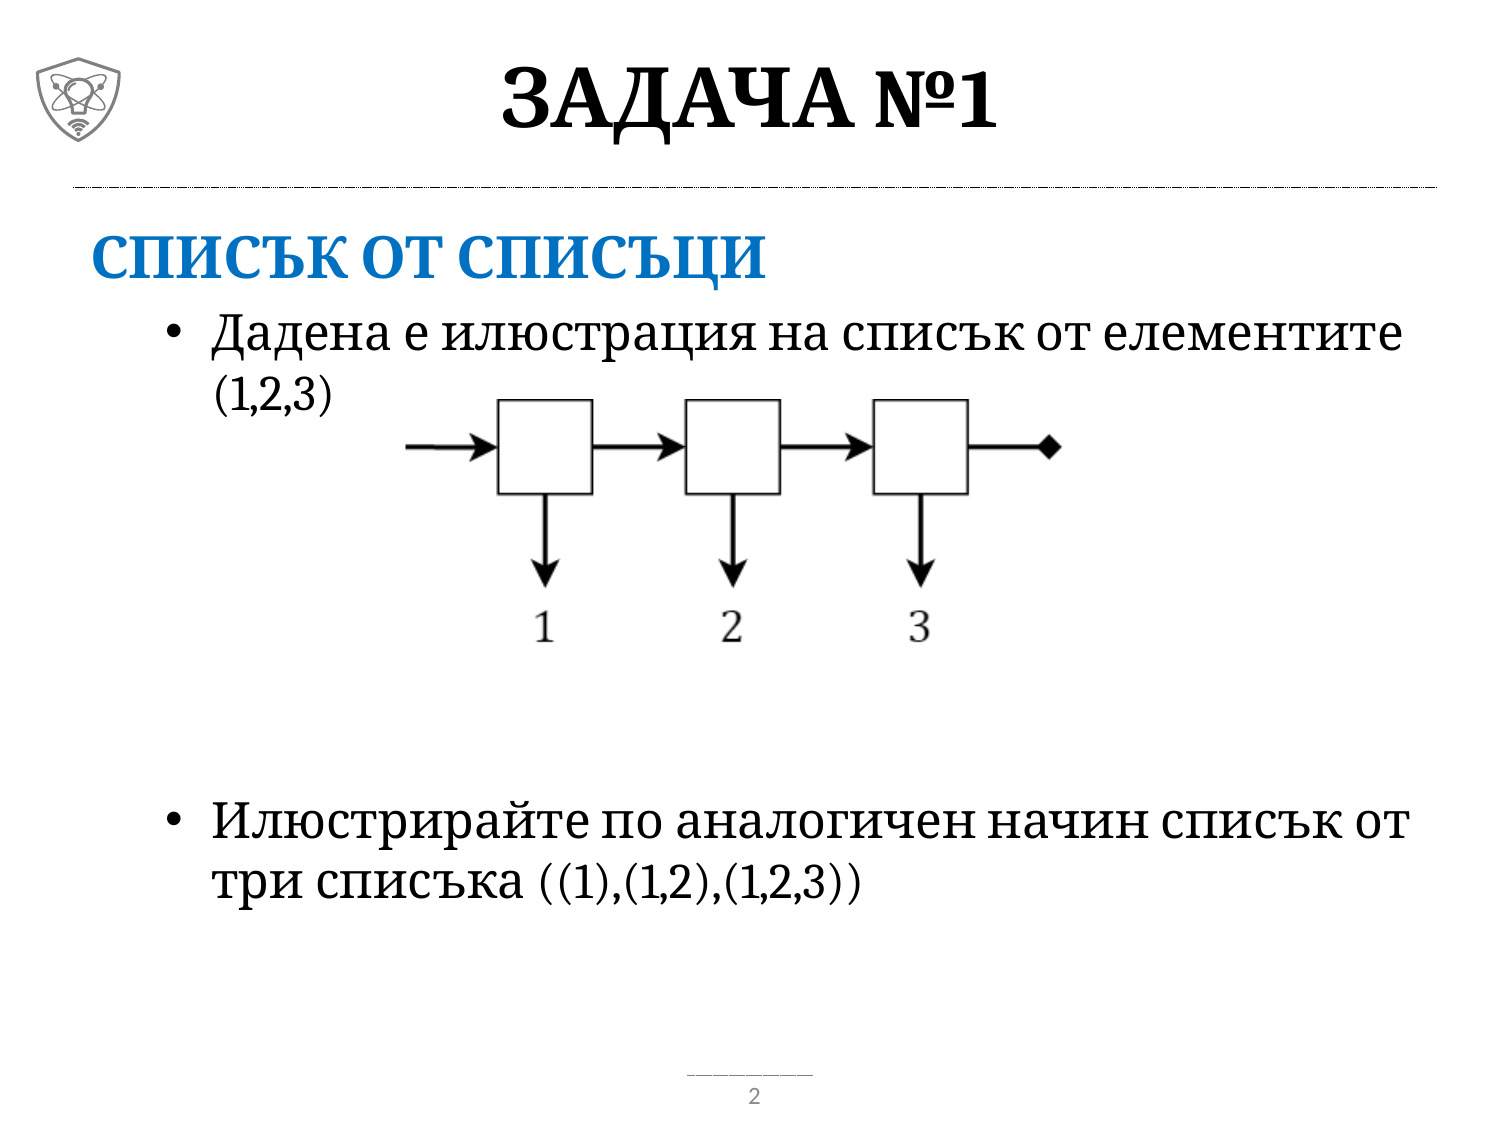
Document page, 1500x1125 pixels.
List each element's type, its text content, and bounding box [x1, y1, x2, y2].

picture [387, 399, 1085, 662]
title Задача №1 [0, 0, 1500, 188]
slide_number 2 [579, 1065, 930, 1125]
list Списък от списъци Дадена е илюстрация на списък от елементите (1,2,3) Илюстрирайте по аналогичен начин списък от три списъка ((1),(1,2),(1,2,3)) [75, 212, 1450, 1063]
